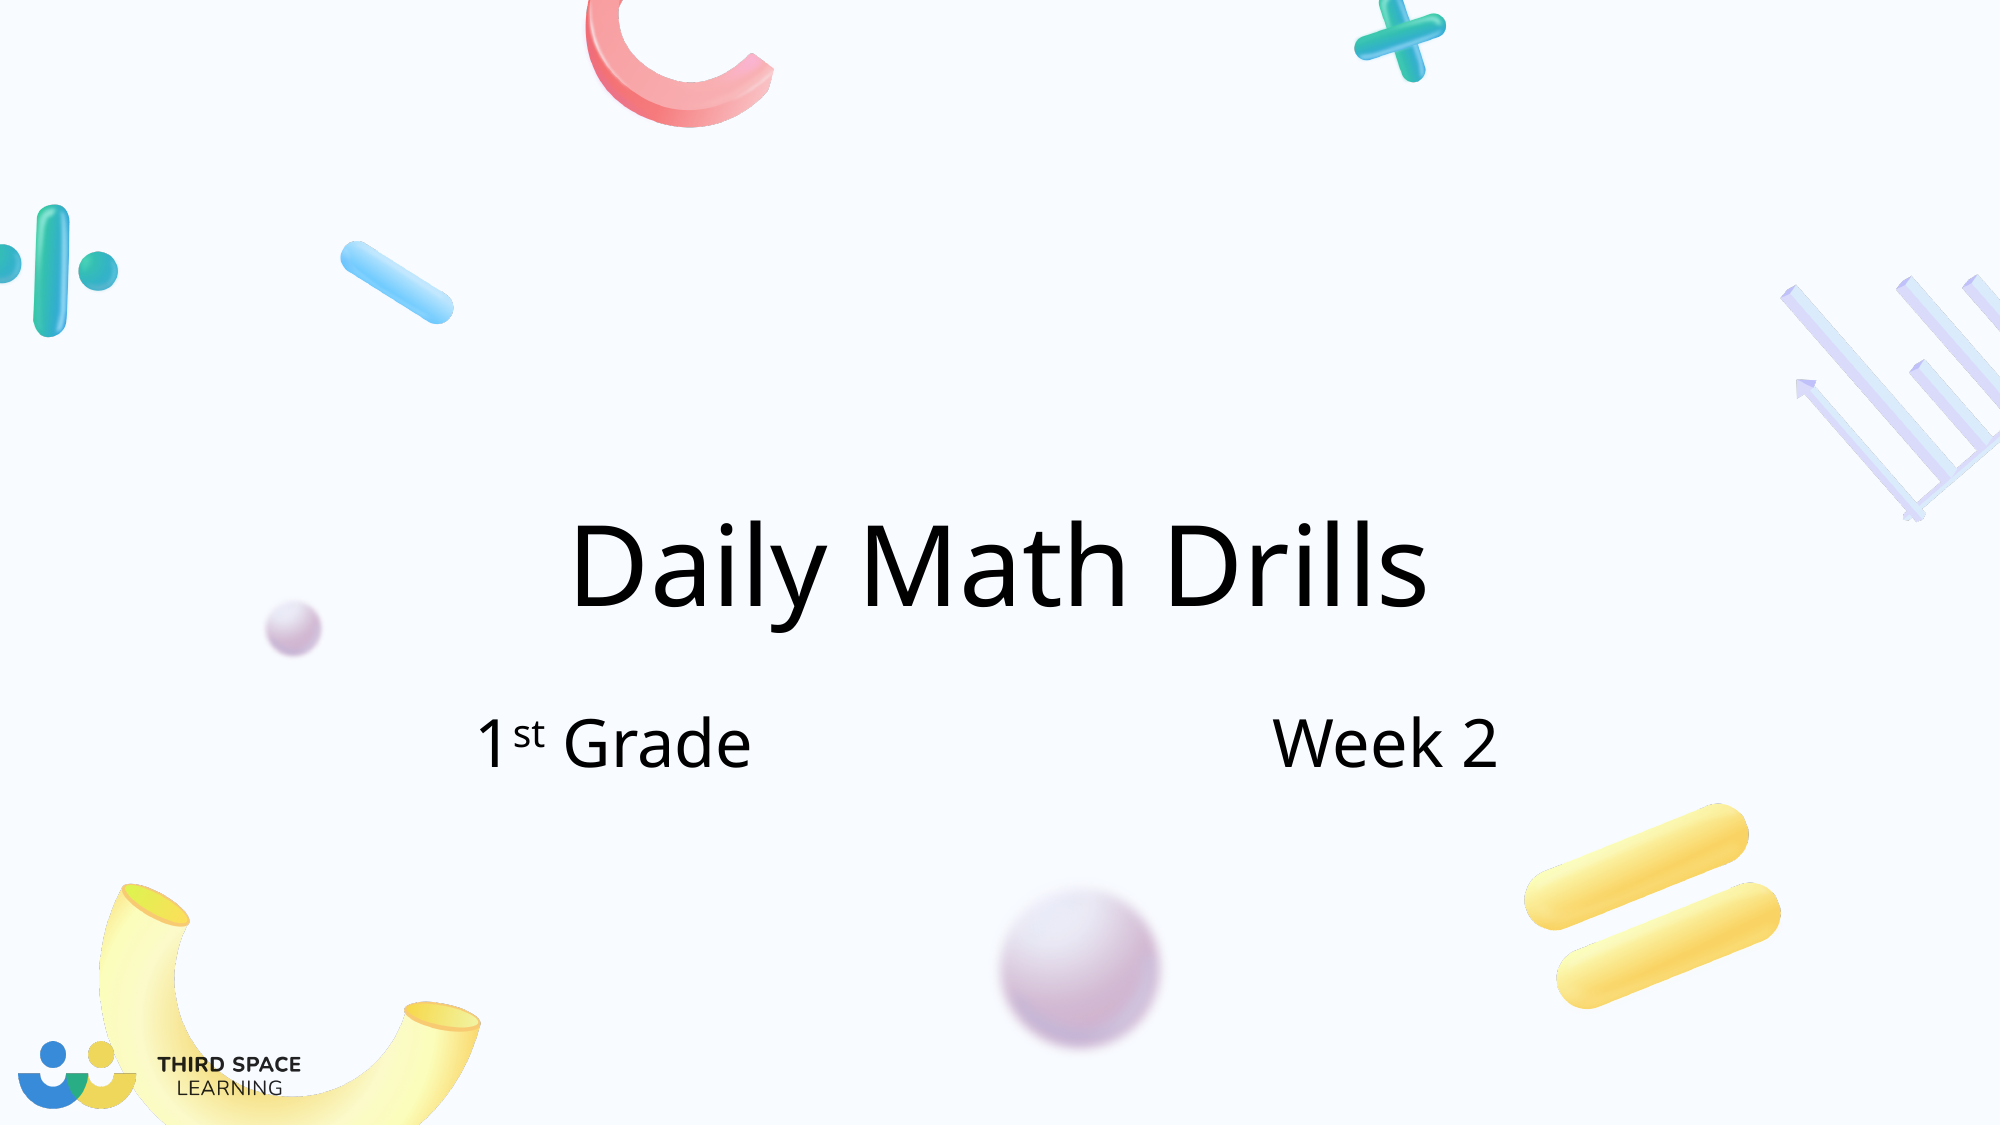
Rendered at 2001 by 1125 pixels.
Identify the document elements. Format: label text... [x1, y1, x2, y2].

list 1st Grade [308, 703, 920, 821]
picture [0, 0, 2000, 1125]
list Week 2 [1080, 703, 1692, 821]
